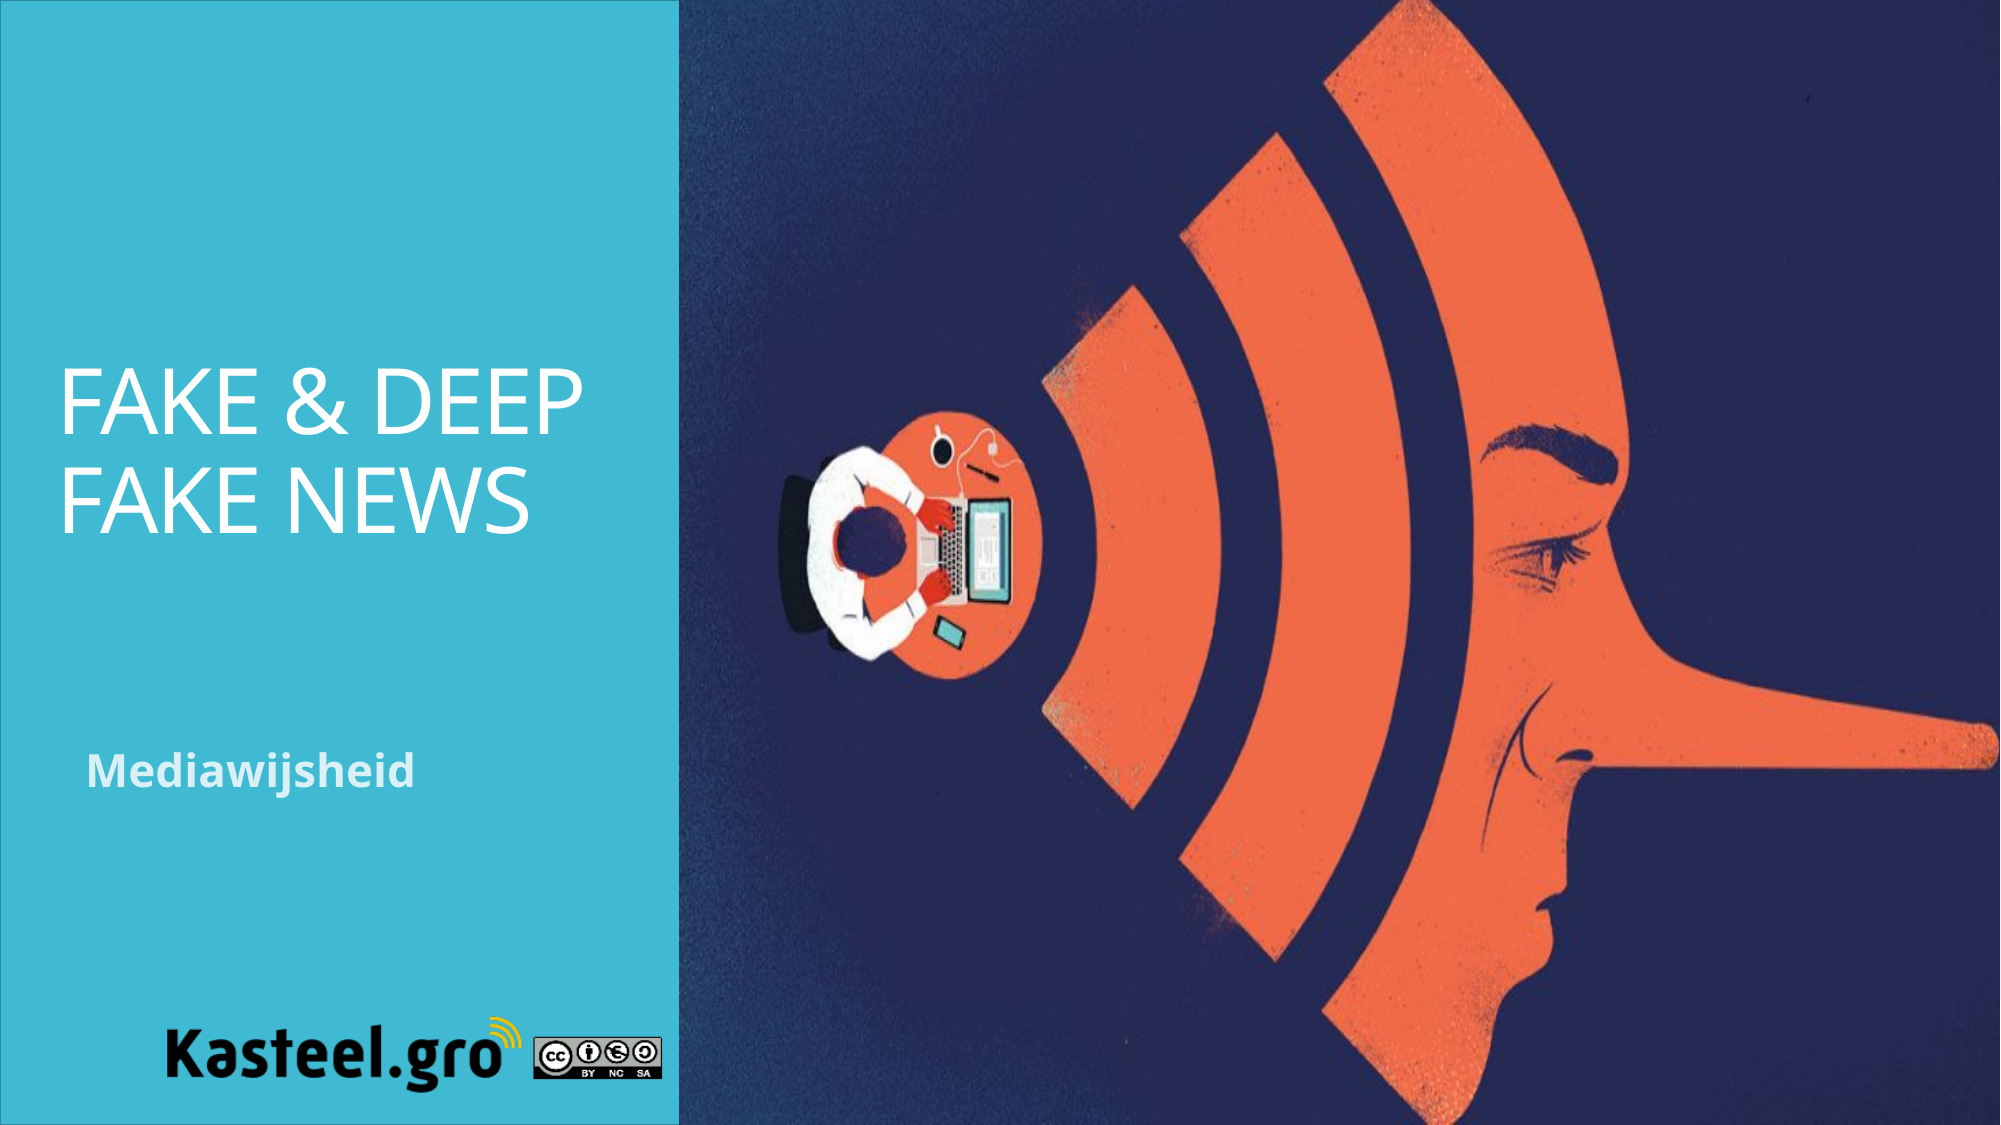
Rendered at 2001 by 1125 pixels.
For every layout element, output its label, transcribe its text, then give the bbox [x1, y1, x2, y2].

picture [157, 0, 2000, 1125]
text_box [0, 0, 678, 1125]
subtitle Mediawijsheid [58, 740, 663, 809]
title FAKE & DEEP FAKE NEWS [41, 137, 647, 672]
